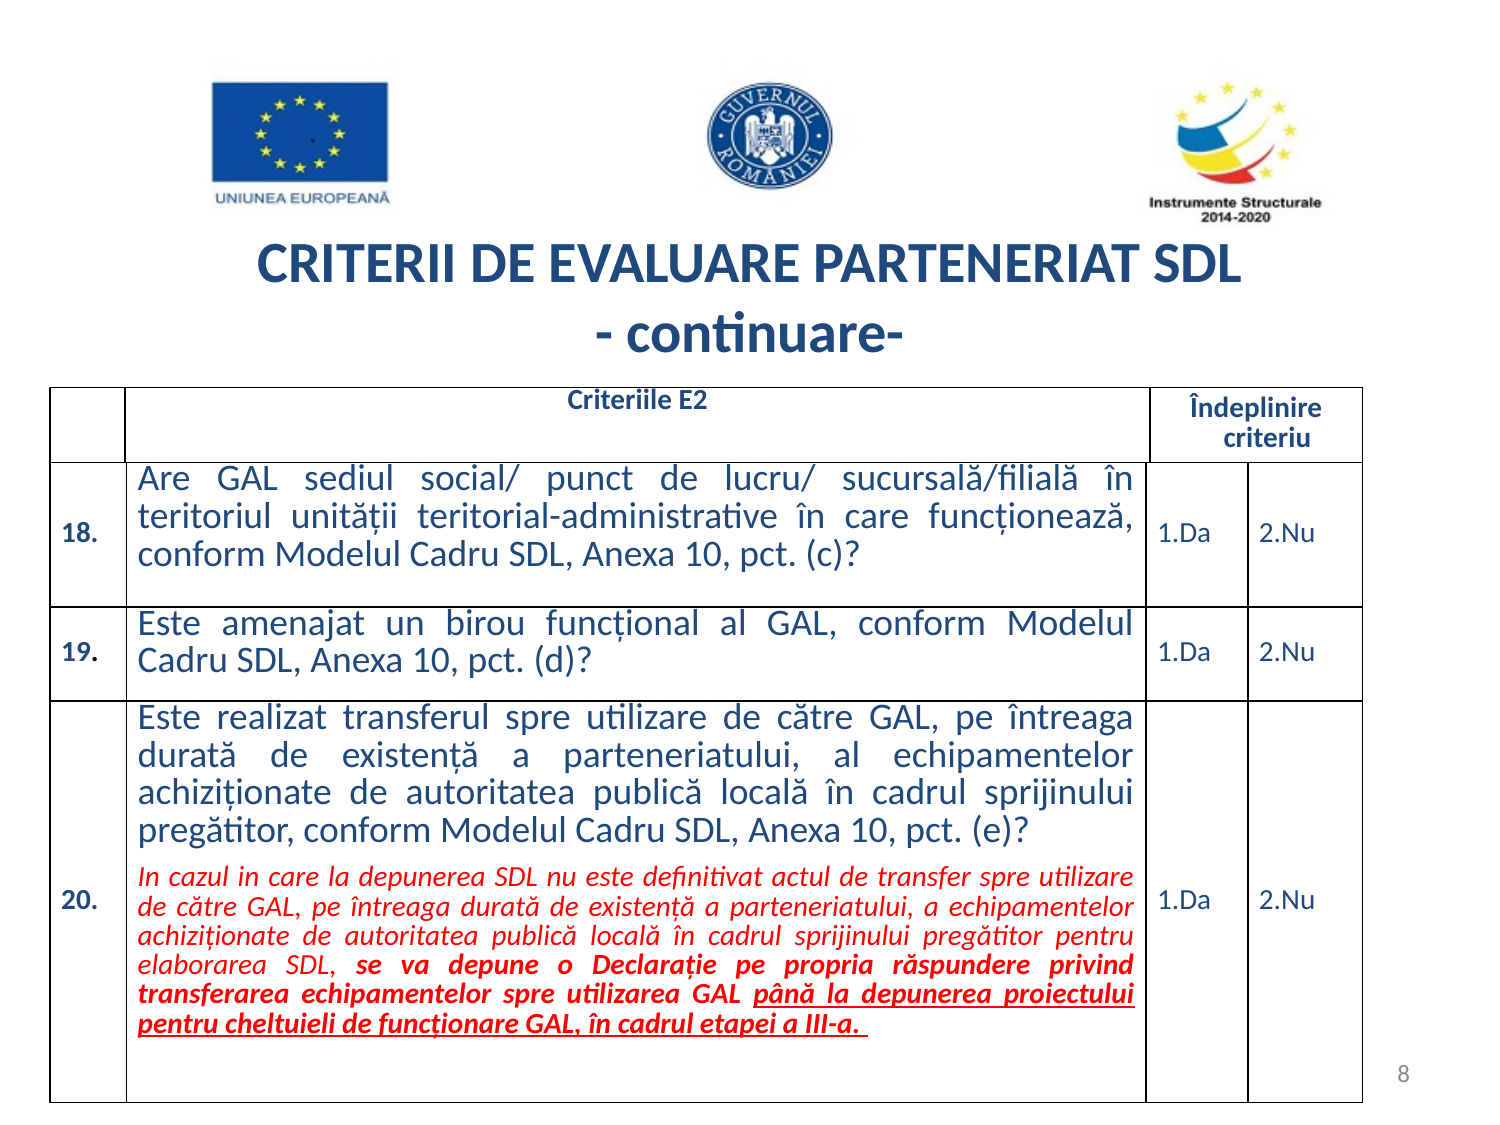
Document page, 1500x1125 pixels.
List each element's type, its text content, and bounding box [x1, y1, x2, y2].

table_header Îndeplinire criteriu [1151, 388, 1362, 462]
table_header 1.Da [1147, 463, 1247, 606]
table_cell 2.Nu [1249, 702, 1362, 1042]
table_cell Este realizat transferul spre utilizare de către GAL, pe întreaga durată de existență a parteneriatului, al echipamentelor achiziționate de autoritatea publică locală în cadrul sprijinului pregătitor, conform Modelul Cadru SDL, Anexa 10, pct. (e)? In cazul in care la depunerea SDL nu este definitivat actul de transfer spre utilizare de către GAL, pe întreaga durată de existență a parteneriatului, a echipamentelor achiziționate de autoritatea publică locală în cadrul sprijinului pregătitor pentru elaborarea SDL, se va depune o Declarație pe propria răspundere privind transferarea echipamentelor spre utilizarea GAL până la depunerea proiectului pentru cheltuieli de funcționare GAL, în cadrul etapei a III-a. [127, 702, 1145, 1102]
table_header [51, 388, 124, 462]
table_cell 20. [51, 702, 126, 1102]
table_cell 1.Da [1147, 608, 1247, 700]
picture [75, 37, 1425, 224]
table_header Criteriile E2 [126, 388, 1149, 462]
table_cell Este amenajat un birou funcțional al GAL, conform Modelul Cadru SDL, Anexa 10, pct. (d)? [127, 608, 1145, 700]
table_header Are GAL sediul social/ punct de lucru/ sucursală/filială în teritoriul unității teritorial-administrative în care funcționează, conform Modelul Cadru SDL, Anexa 10, pct. (c)? [127, 463, 1145, 606]
table_cell 19. [51, 608, 126, 700]
title CRITERII DE EVALUARE PARTENERIAT SDL - continuare- [75, 224, 1425, 363]
table_cell 2.Nu [1249, 608, 1362, 700]
slide_number 8 [1074, 1042, 1425, 1103]
table_header 18. [51, 463, 126, 606]
table_header 2.Nu [1249, 463, 1362, 606]
table_cell 1.Da [1147, 702, 1247, 1042]
